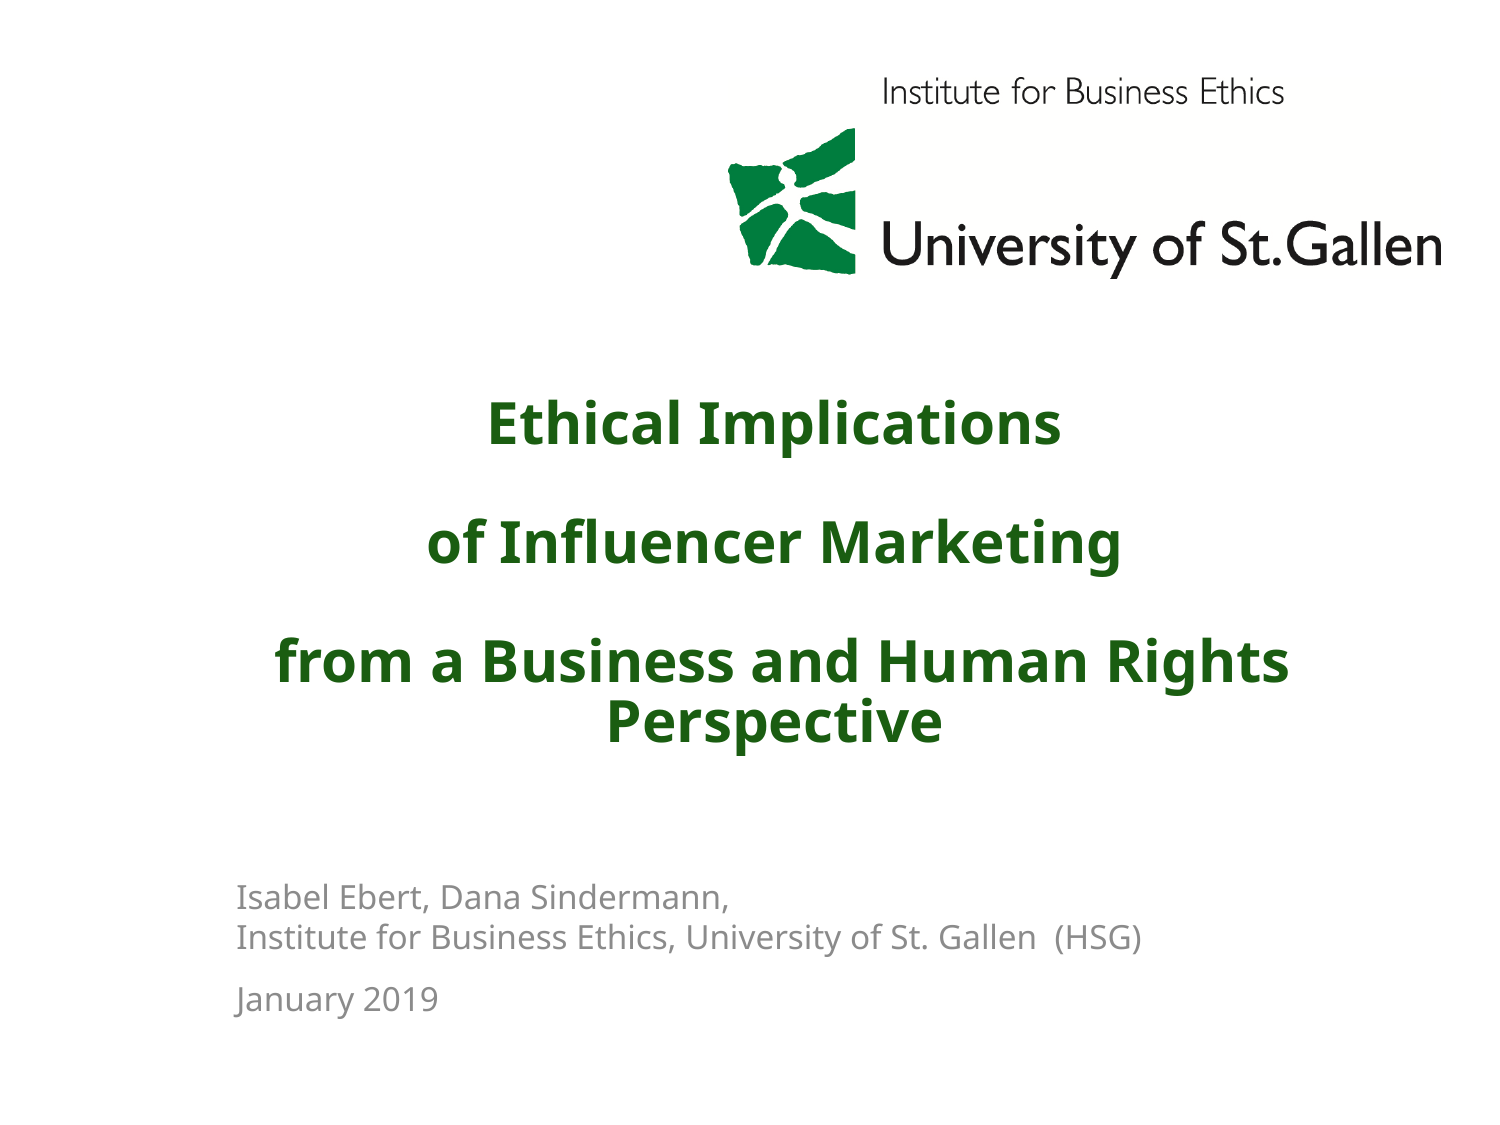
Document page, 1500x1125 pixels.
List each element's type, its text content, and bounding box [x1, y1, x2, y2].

title Ethical Implications of Influencer Marketing from a Business and Human Rights Perspective [123, 396, 1442, 864]
footer Isabel Ebert, Dana Sindermann, Institute for Business Ethics, University of St. Gallen (HSG) [236, 885, 1442, 946]
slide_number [236, 968, 1442, 1029]
picture [728, 77, 1441, 279]
